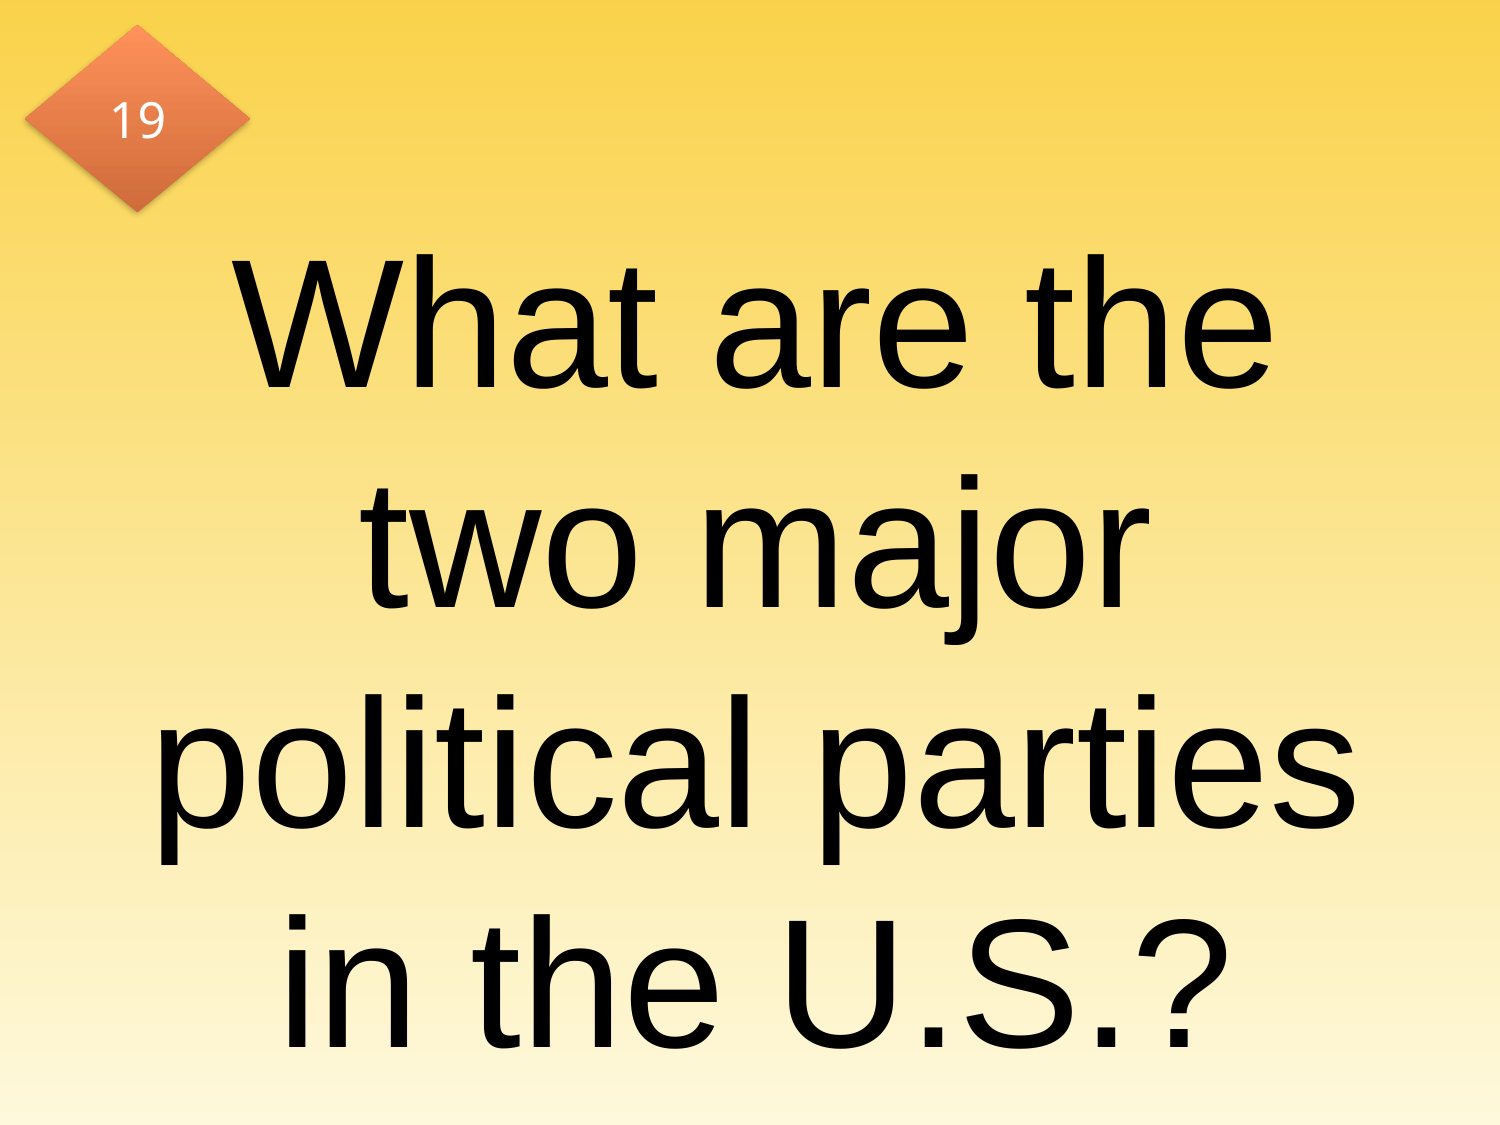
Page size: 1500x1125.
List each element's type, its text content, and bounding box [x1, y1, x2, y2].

title What are the two major political parties in the U.S.? [112, 274, 1401, 1013]
text_box 19 [24, 24, 250, 213]
